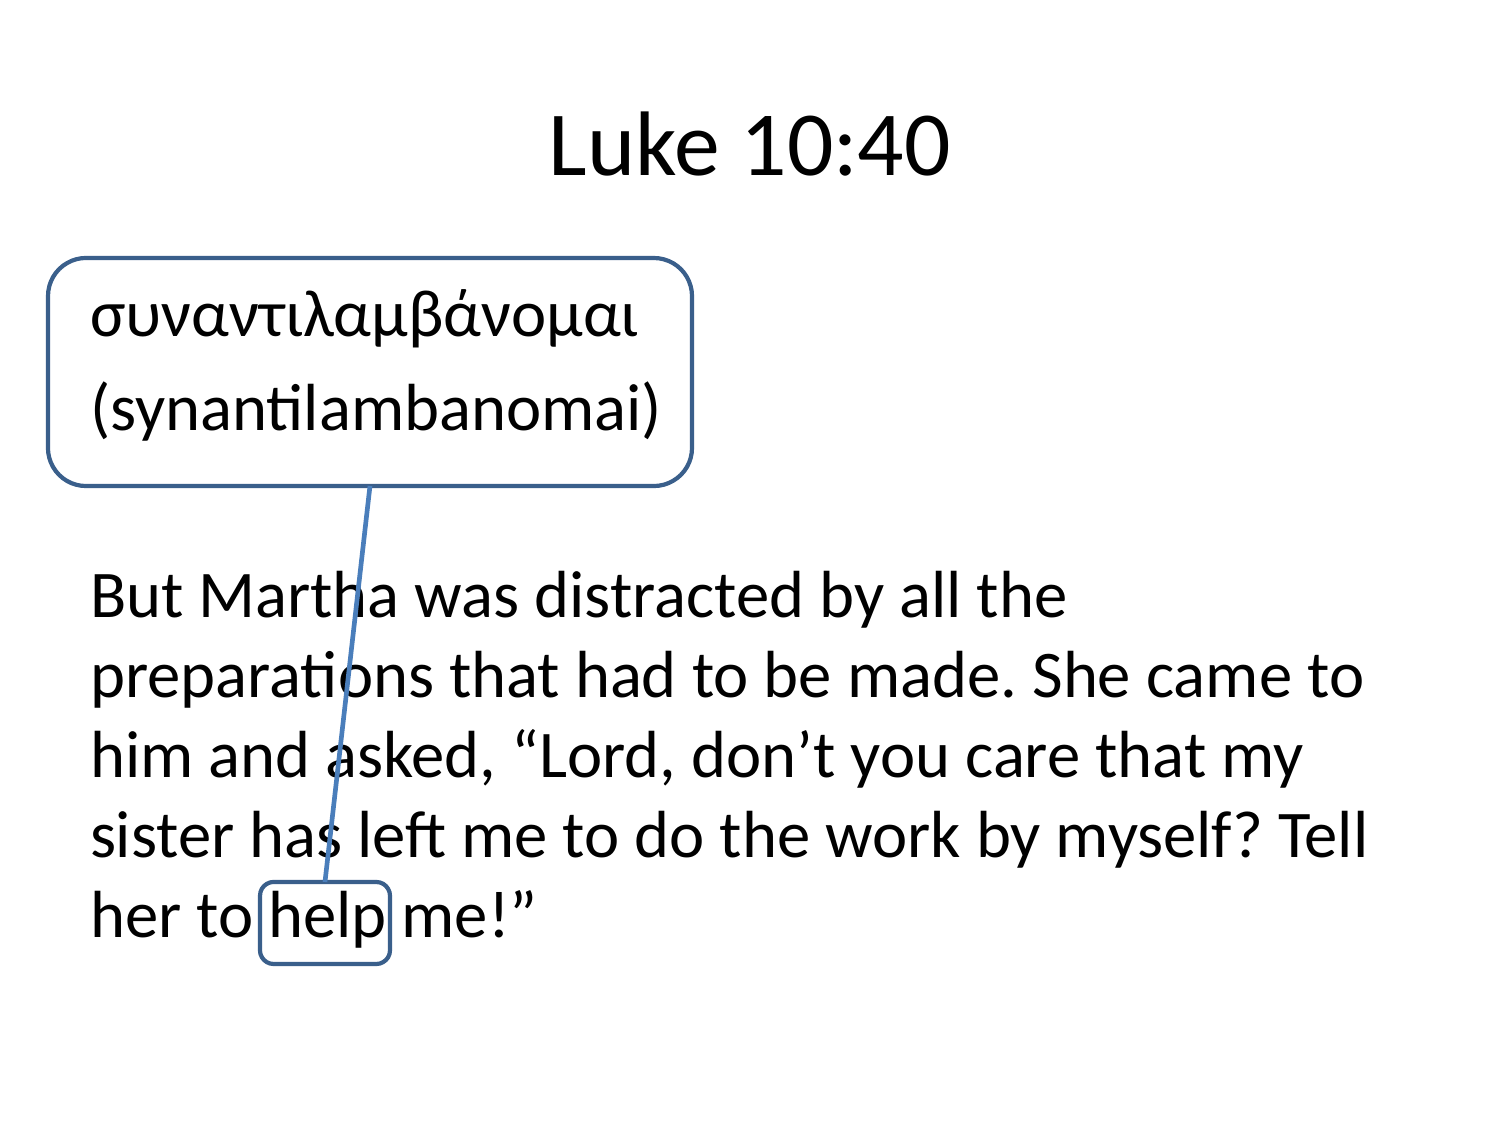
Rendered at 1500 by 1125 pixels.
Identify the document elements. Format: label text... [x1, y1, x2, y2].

list συναντιλαμβάνομαι (synantilambanomai) But Martha was distracted by all the preparations that had to be made. She came to him and asked, “Lord, don’t you care that my sister has left me to do the work by myself? Tell her to help me!” [75, 262, 1425, 1005]
title Luke 10:40 [75, 45, 1425, 233]
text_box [324, 485, 371, 883]
text_box [257, 879, 393, 967]
text_box [45, 255, 695, 489]
